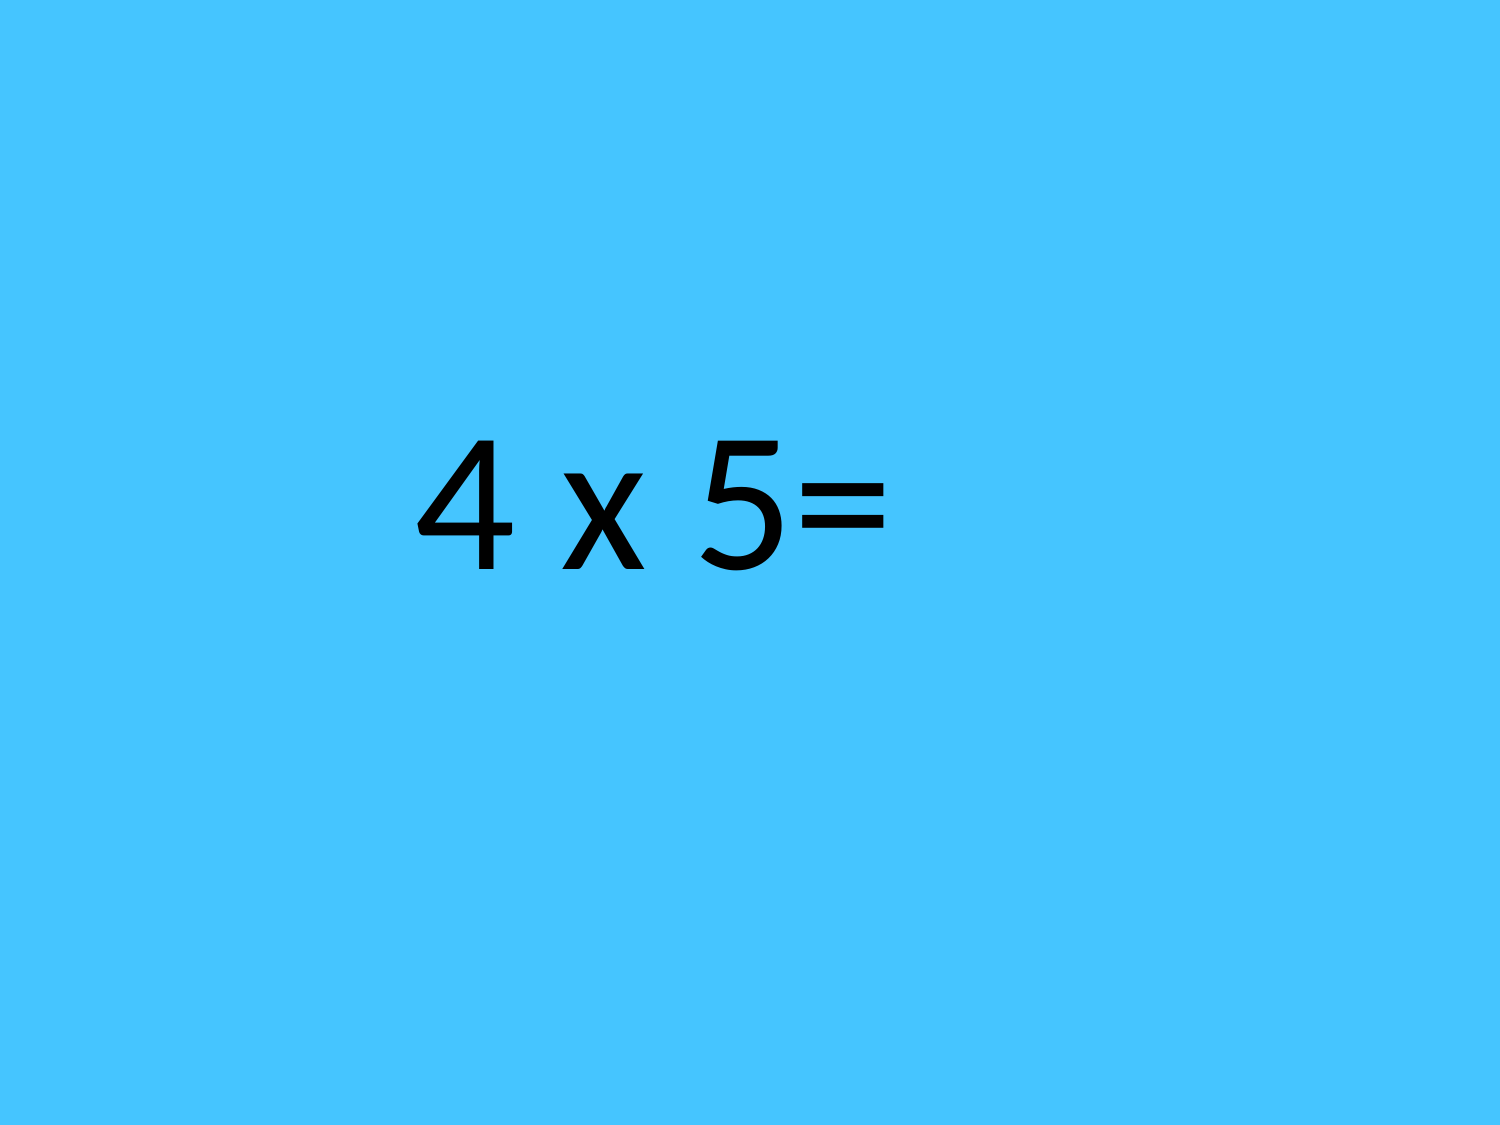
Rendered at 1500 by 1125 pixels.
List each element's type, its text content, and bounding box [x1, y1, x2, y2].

text_box 4 x 5= [399, 362, 1063, 618]
